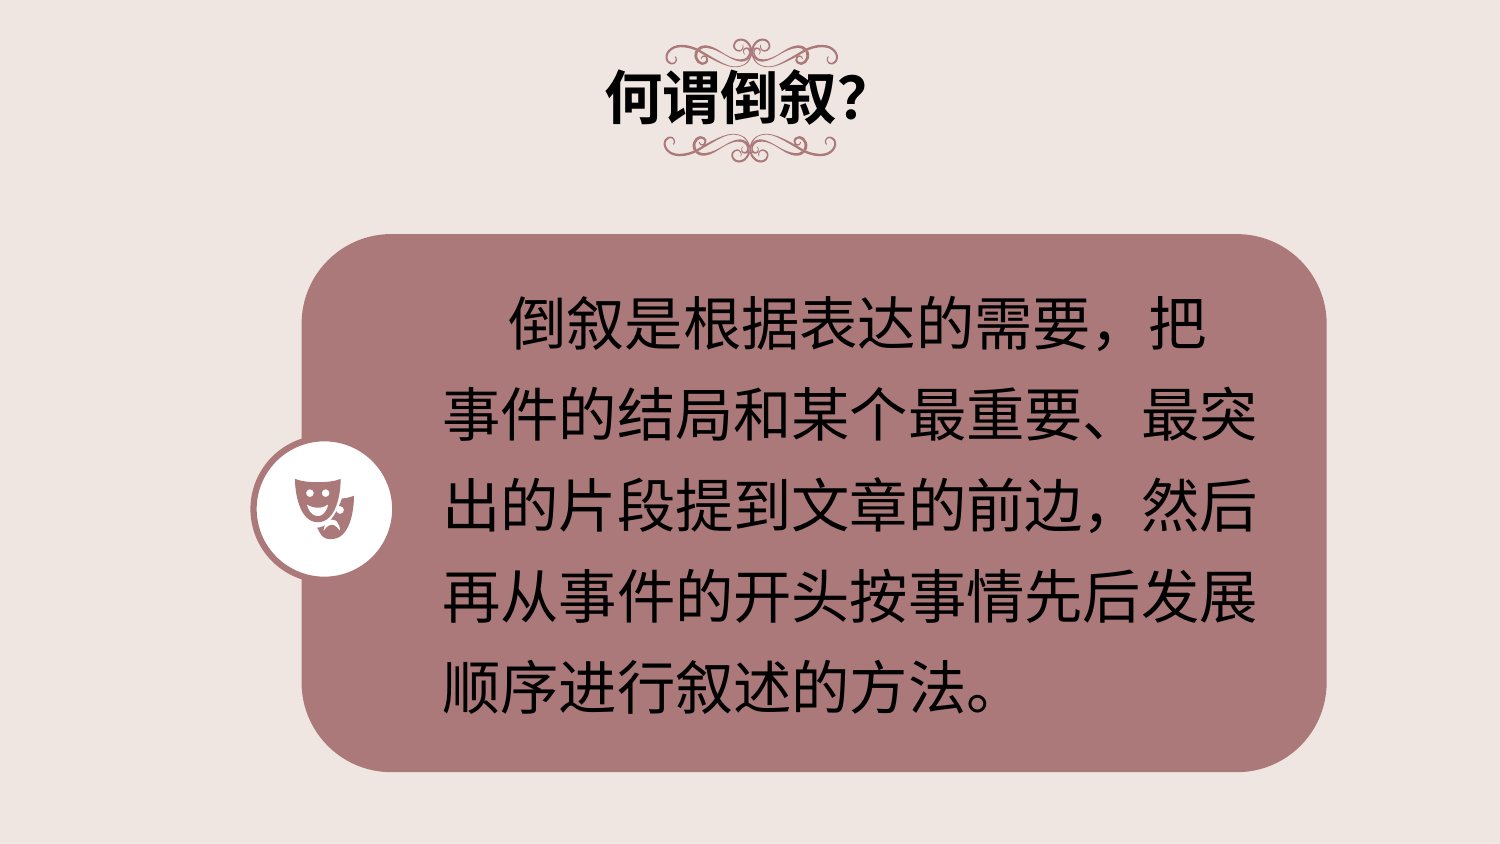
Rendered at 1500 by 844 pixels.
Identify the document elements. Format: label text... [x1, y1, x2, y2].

text_box [294, 478, 354, 540]
text_box [300, 233, 1328, 774]
text_box 标题 [252, 437, 397, 581]
text_box 倒叙是根据表达的需要，把事件的结局和某个最重要、最突出的片段提到文章的前边，然后再从事件的开头按事情先后发展顺序进行叙述的方法。 [427, 257, 1274, 731]
title 何谓倒叙？ [352, 70, 1148, 131]
